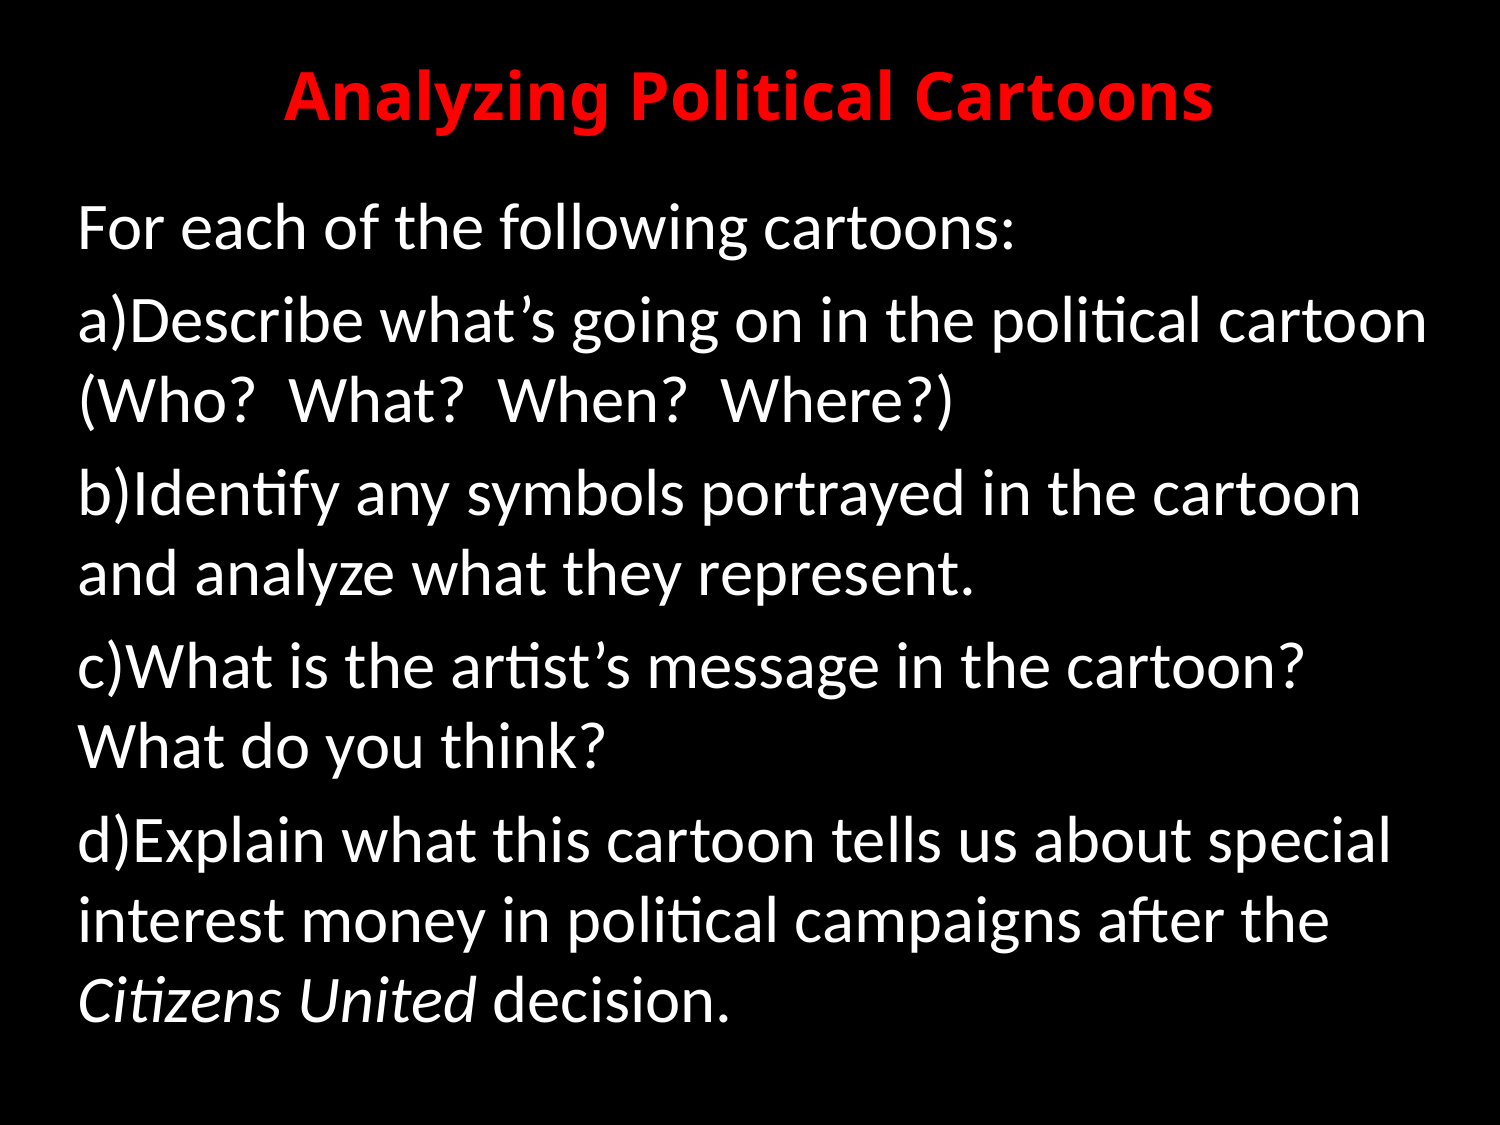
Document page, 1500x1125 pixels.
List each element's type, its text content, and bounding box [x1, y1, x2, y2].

title Analyzing Political Cartoons [75, 0, 1425, 174]
list For each of the following cartoons: Describe what’s going on in the political cartoon (Who? What? When? Where?) Identify any symbols portrayed in the cartoon and analyze what they represent. What is the artist’s message in the cartoon? What do you think? Explain what this cartoon tells us about special interest money in political campaigns after the Citizens United decision. [62, 174, 1475, 1038]
